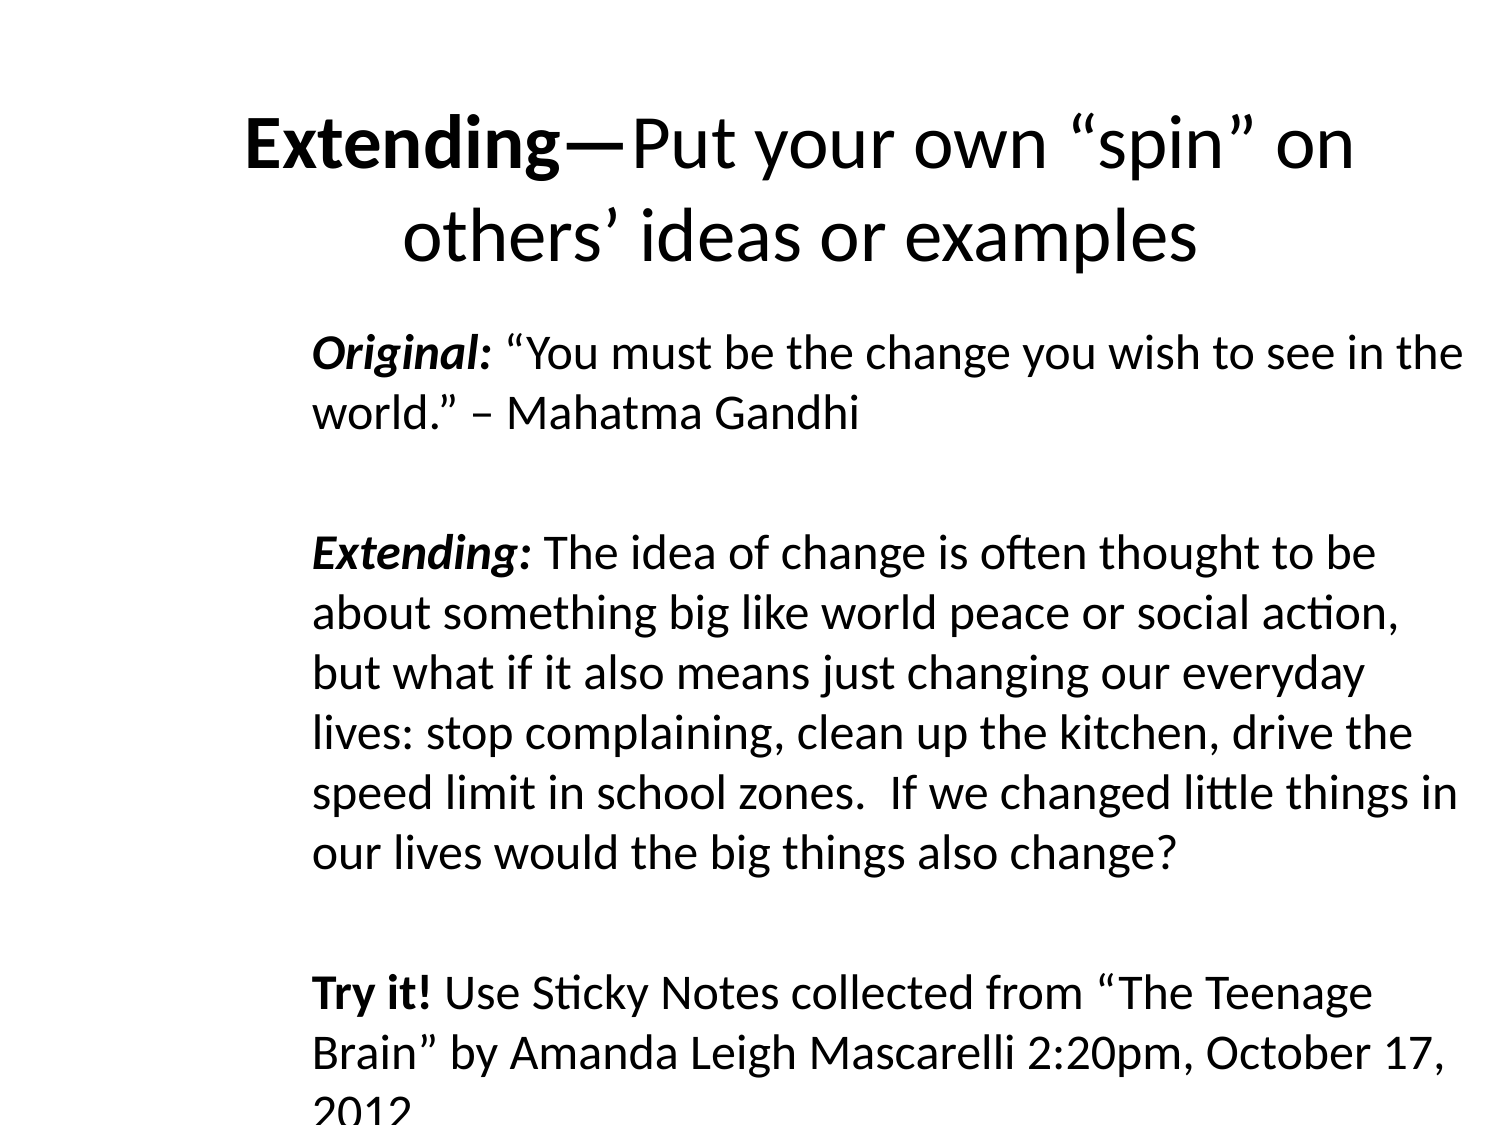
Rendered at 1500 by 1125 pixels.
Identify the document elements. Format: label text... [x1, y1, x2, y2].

list Original: “You must be the change you wish to see in the world.” – Mahatma Gandhi Extending: The idea of change is often thought to be about something big like world peace or social action, but what if it also means just changing our everyday lives: stop complaining, clean up the kitchen, drive the speed limit in school zones. If we changed little things in our lives would the big things also change? Try it! Use Sticky Notes collected from “The Teenage Brain” by Amanda Leigh Mascarelli 2:20pm, October 17, 2012 [296, 311, 1485, 1057]
title Extending—Put your own “spin” on others’ ideas or examples [204, 82, 1397, 380]
